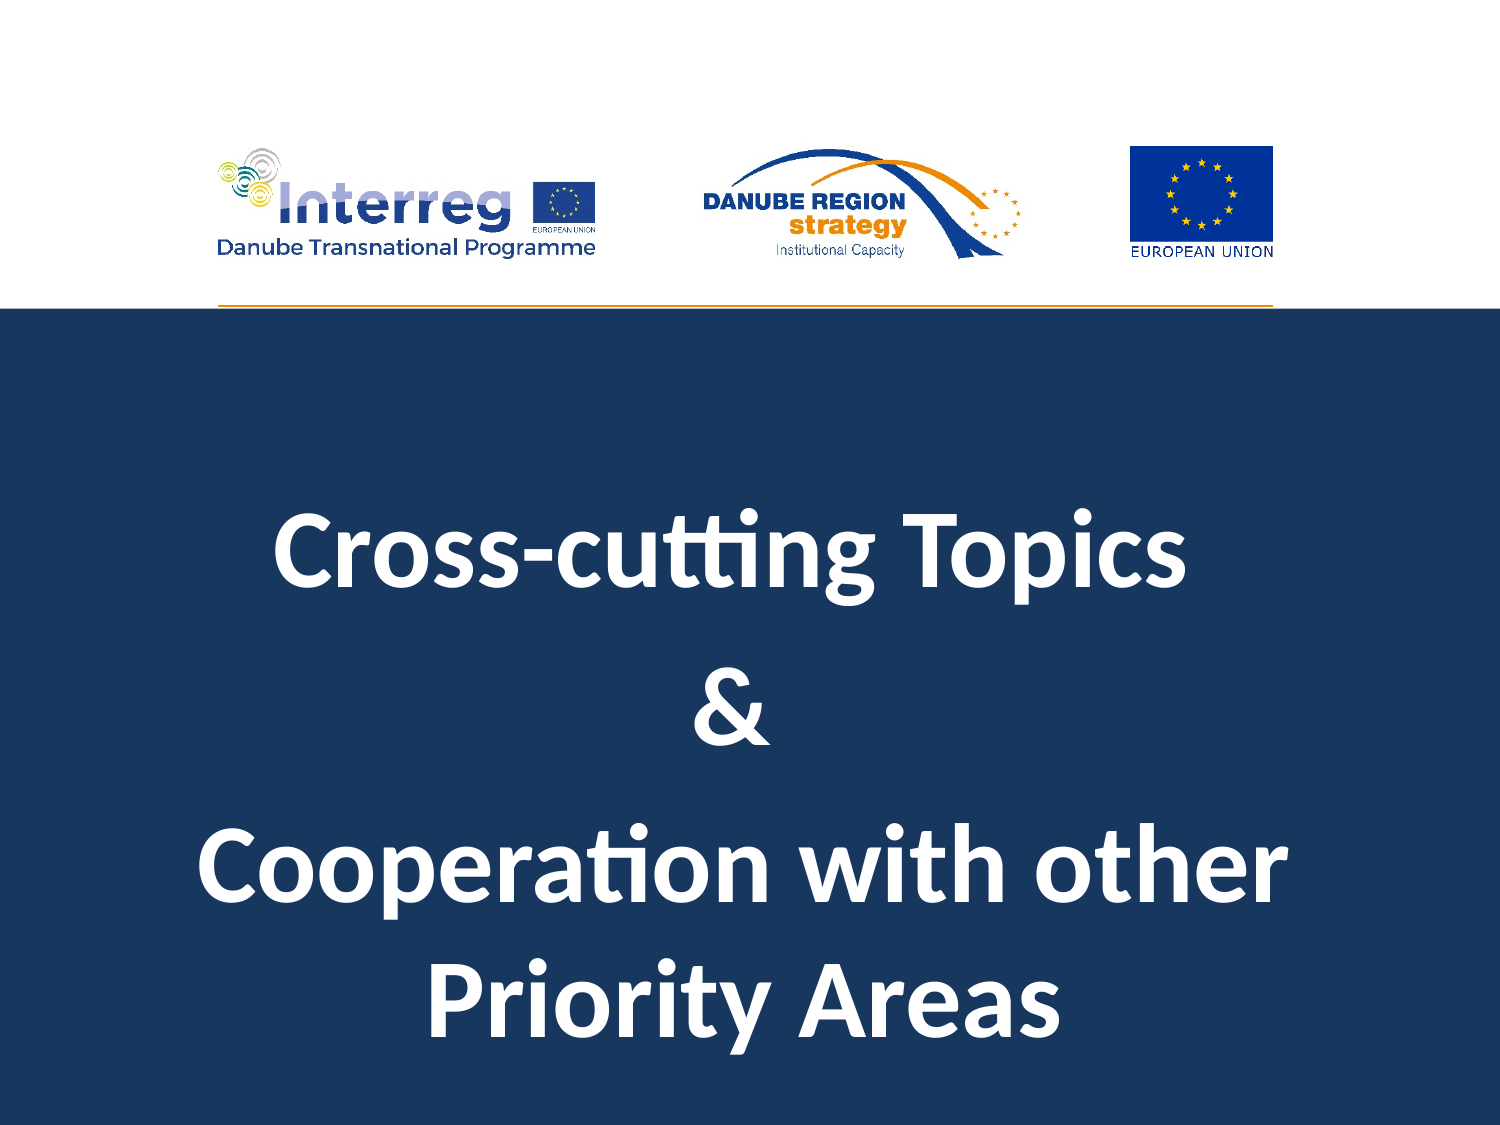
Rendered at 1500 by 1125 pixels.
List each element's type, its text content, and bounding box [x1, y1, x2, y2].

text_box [218, 131, 1273, 275]
text_box [0, 306, 1500, 1125]
list Cross-cutting Topics & Cooperation with other Priority Areas [76, 468, 1412, 1059]
